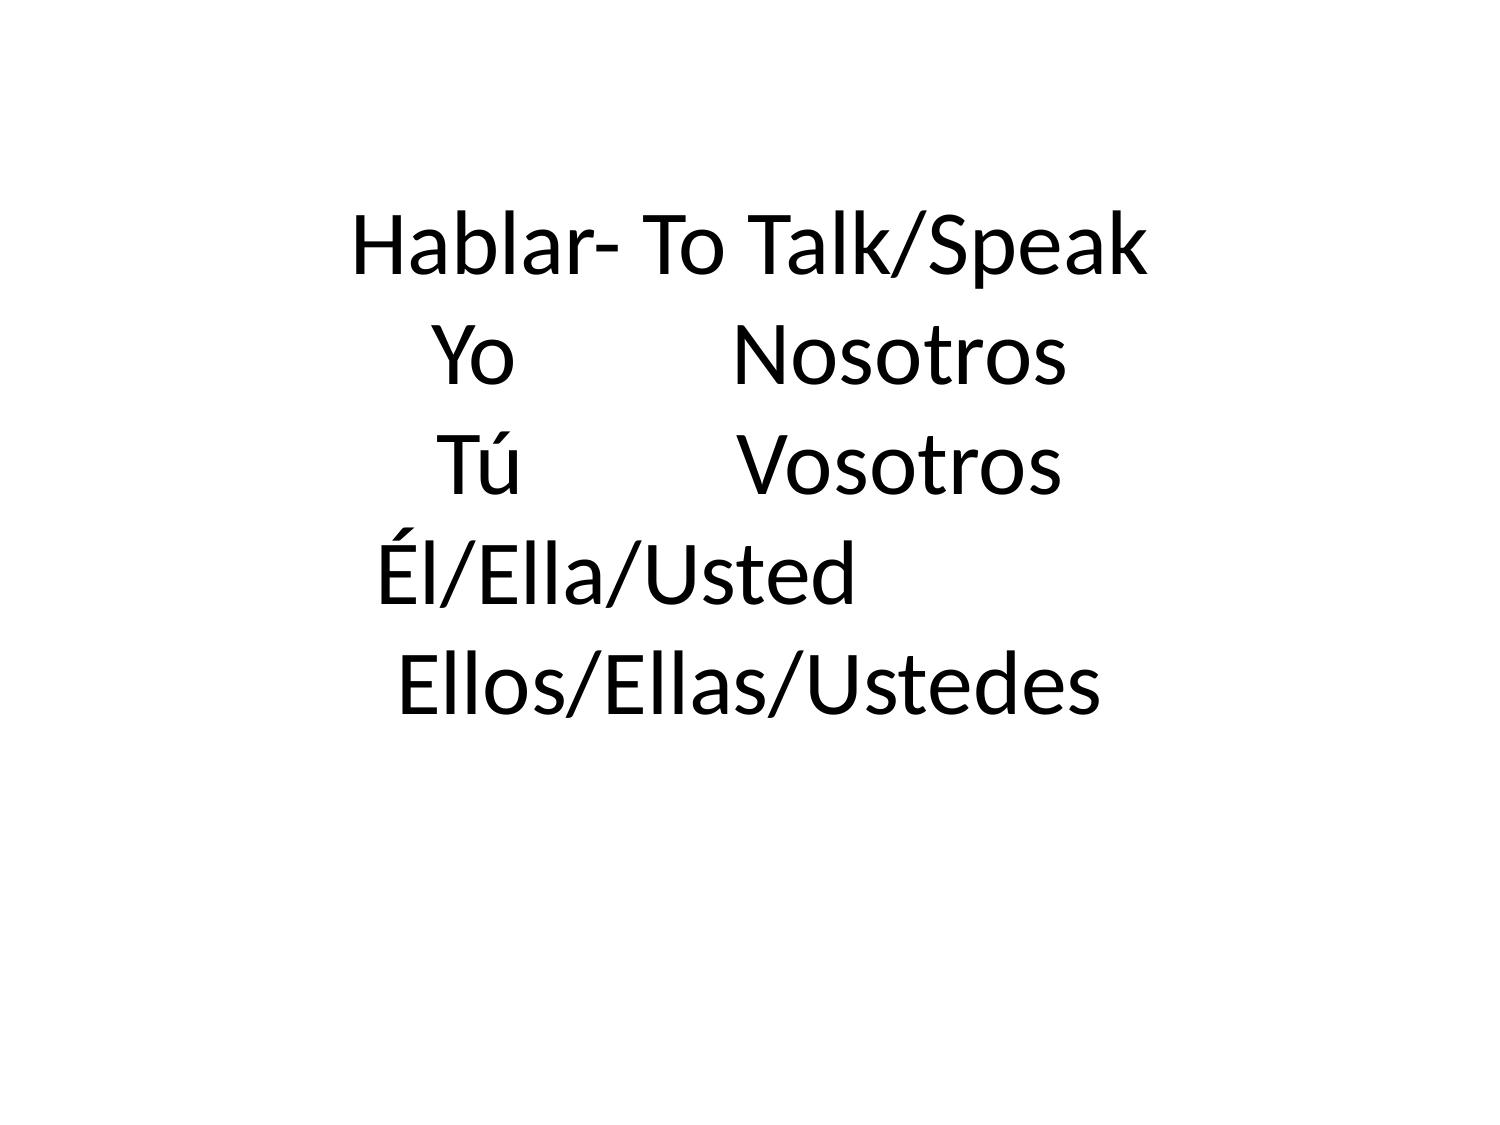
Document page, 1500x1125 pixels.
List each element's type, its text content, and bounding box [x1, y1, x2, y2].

title Hablar- To Talk/Speak Yo Nosotros Tú Vosotros Él/Ella/Usted Ellos/Ellas/Ustedes [75, 45, 1425, 981]
